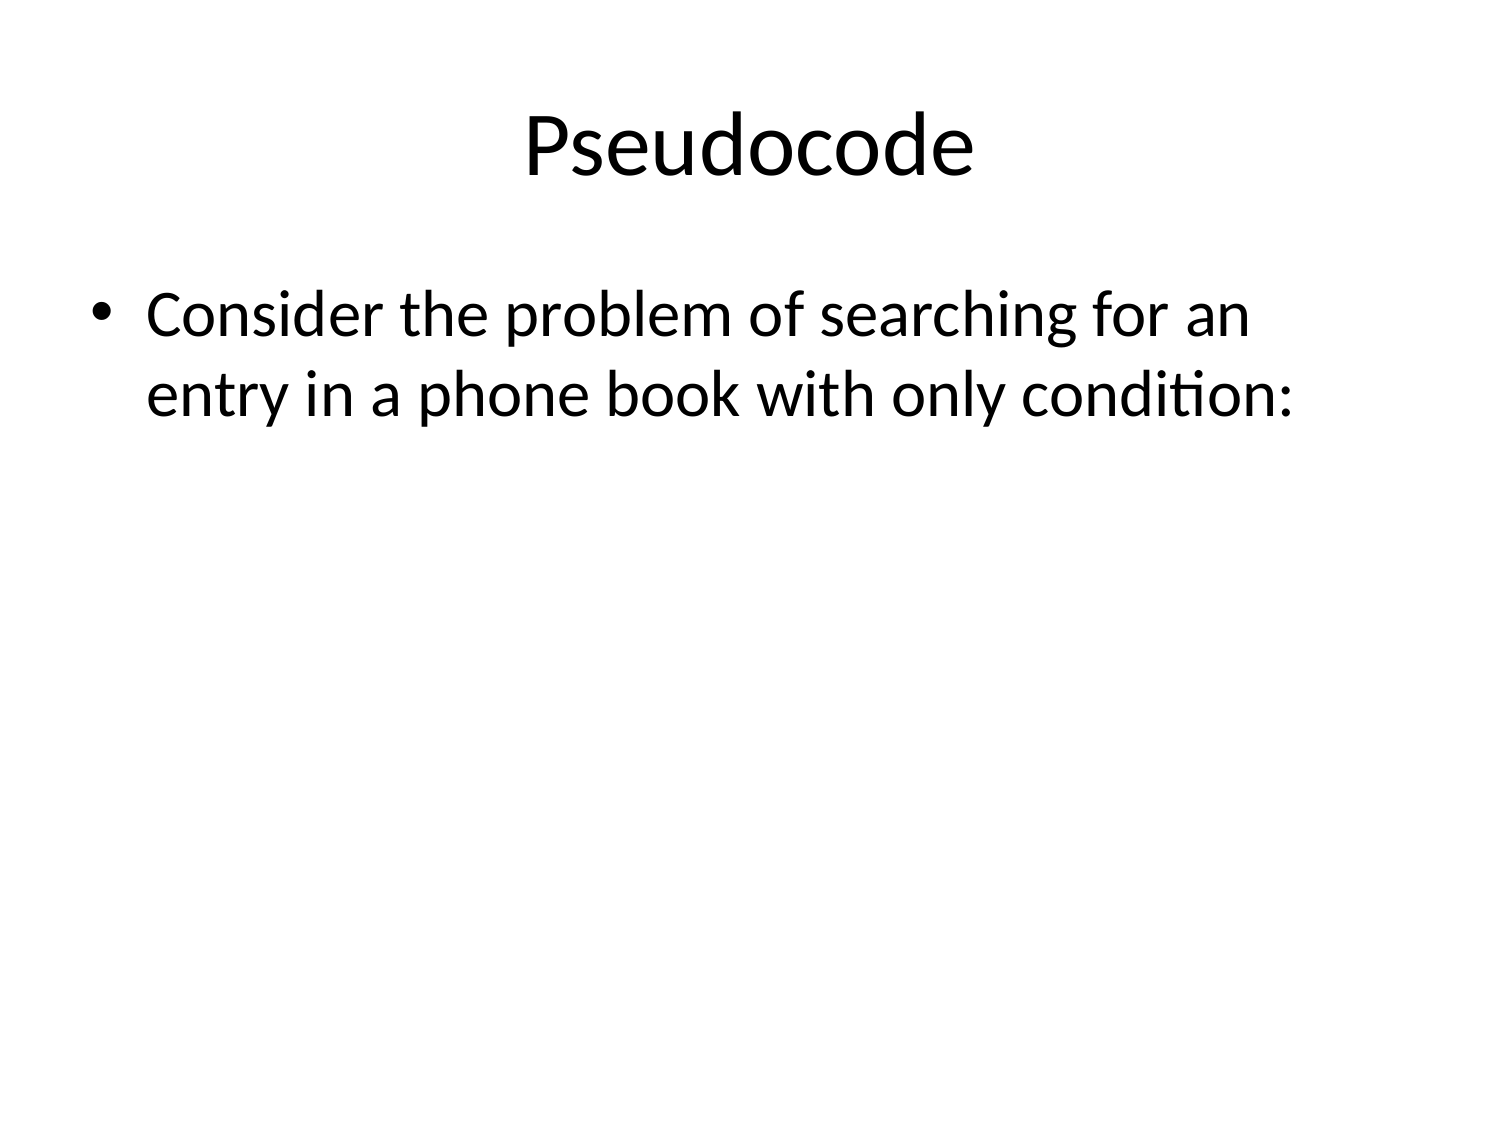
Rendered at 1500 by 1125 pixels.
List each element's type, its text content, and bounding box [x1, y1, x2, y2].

title Pseudocode [75, 45, 1425, 233]
list Consider the problem of searching for an entry in a phone book with only condition: [75, 262, 1425, 1005]
